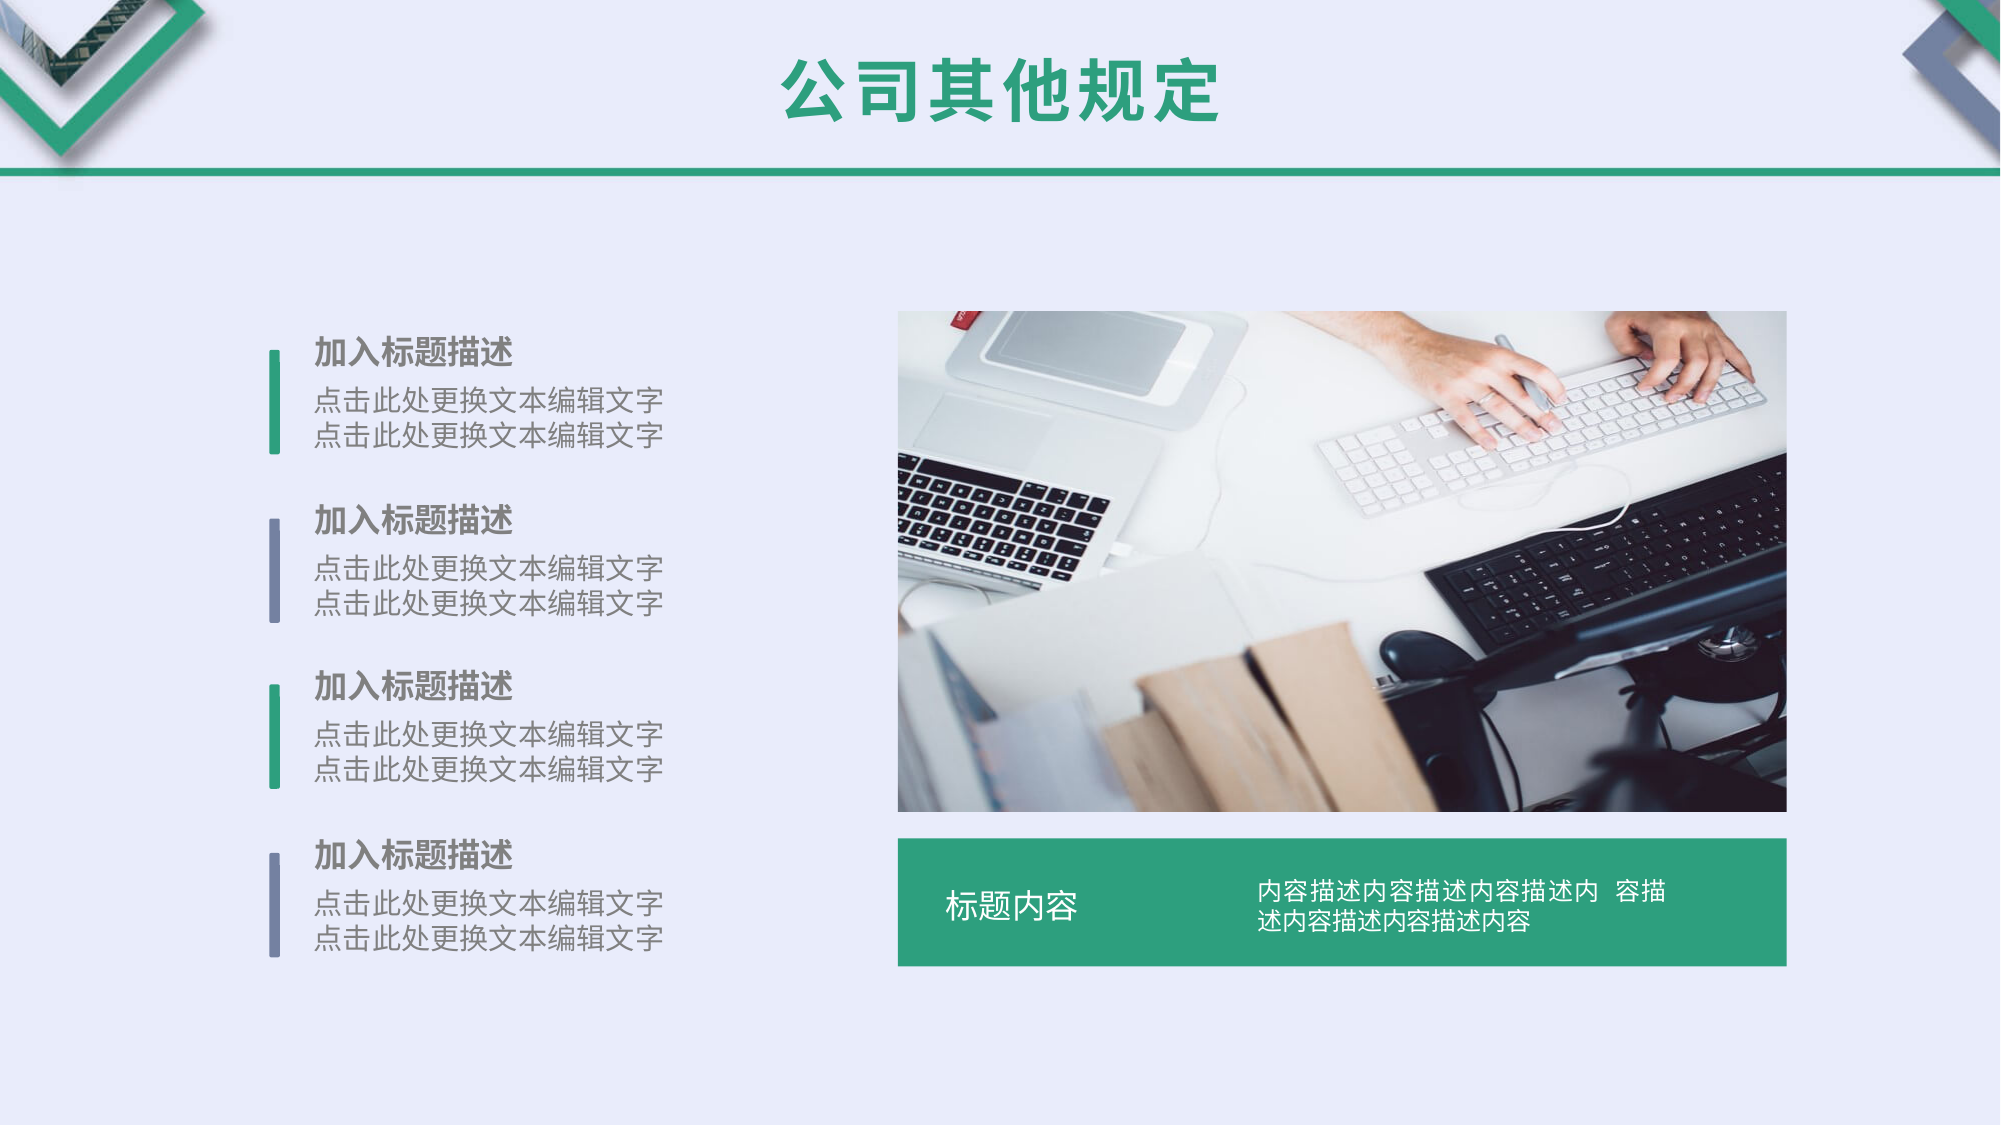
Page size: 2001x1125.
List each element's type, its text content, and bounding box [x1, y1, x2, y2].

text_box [269, 334, 857, 958]
text_box 内容描述内容描述内容描述内 容描述内容描述内容描述内容 [1242, 867, 1682, 943]
text_box [897, 310, 1788, 813]
text_box 公司其他规定 [732, 47, 1267, 130]
text_box 标题内容 [930, 878, 1203, 933]
picture [0, 0, 2001, 1125]
text_box [897, 838, 1787, 967]
